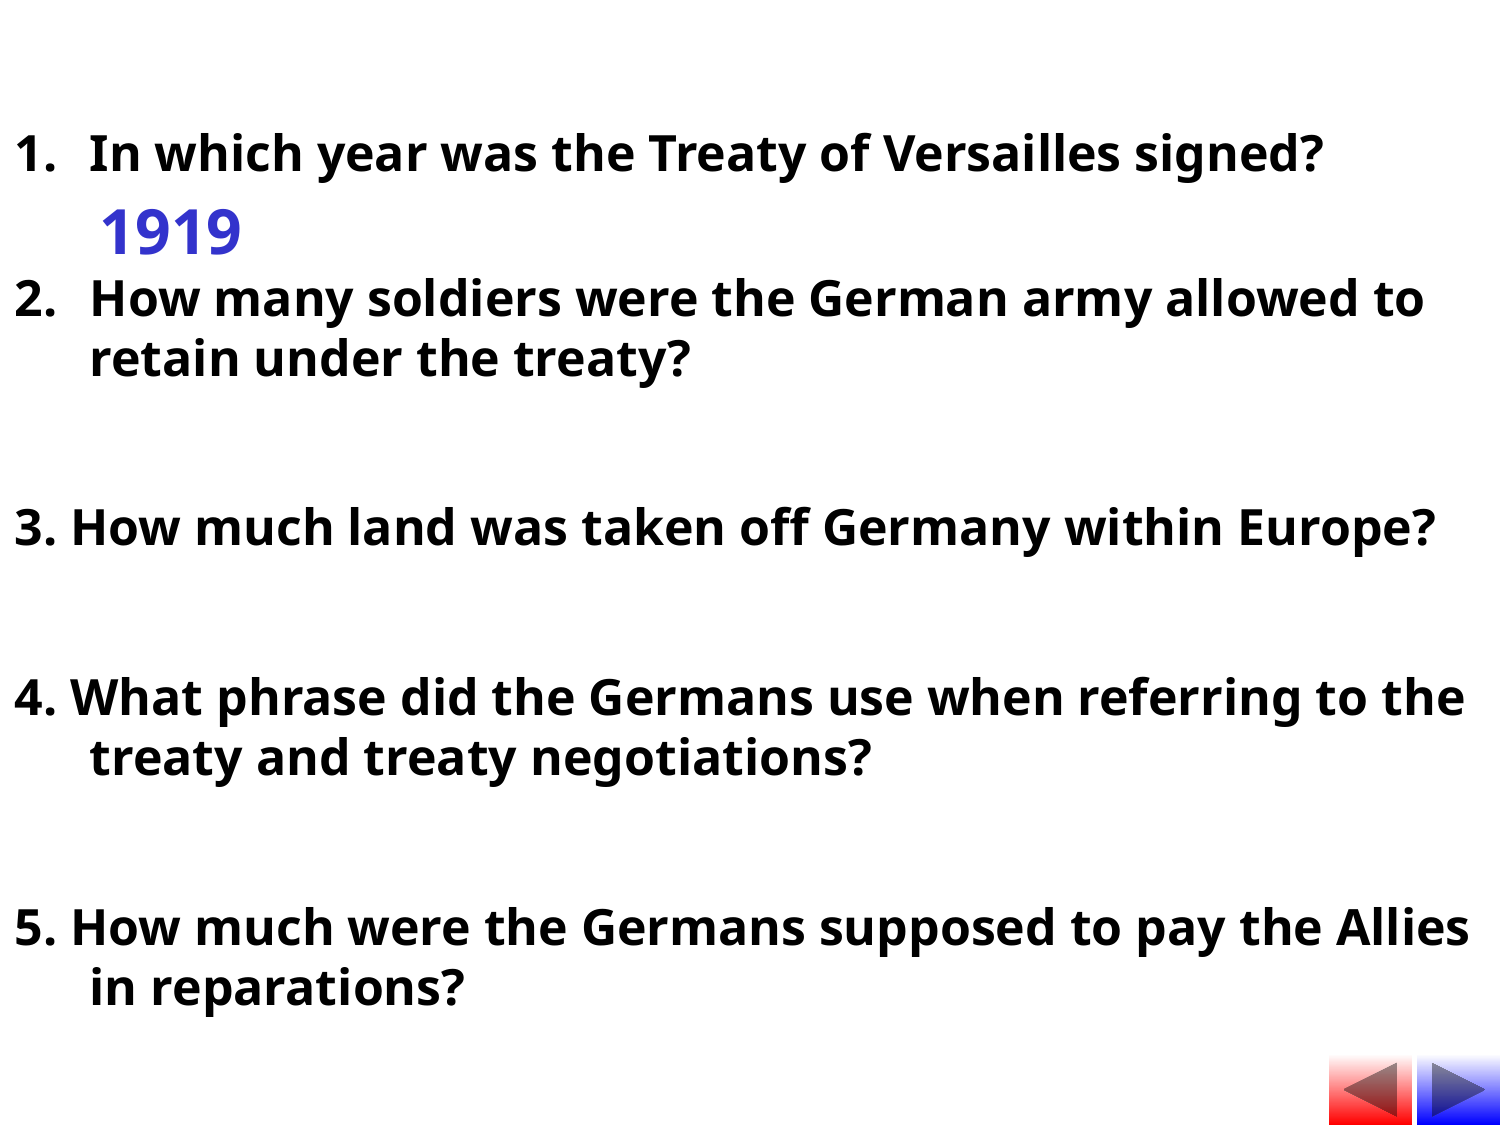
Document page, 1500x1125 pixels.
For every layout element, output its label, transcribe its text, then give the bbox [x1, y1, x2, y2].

text_box [1417, 1054, 1500, 1125]
text_box [1328, 1054, 1412, 1125]
text_box 1919 [76, 184, 266, 275]
text_box In which year was the Treaty of Versailles signed? How many soldiers were the German army allowed to retain under the treaty? 3. How much land was taken off Germany within Europe? 4. What phrase did the Germans use when referring to the treaty and treaty negotiations? 5. How much were the Germans supposed to pay the Allies in reparations? [0, 113, 1500, 1024]
